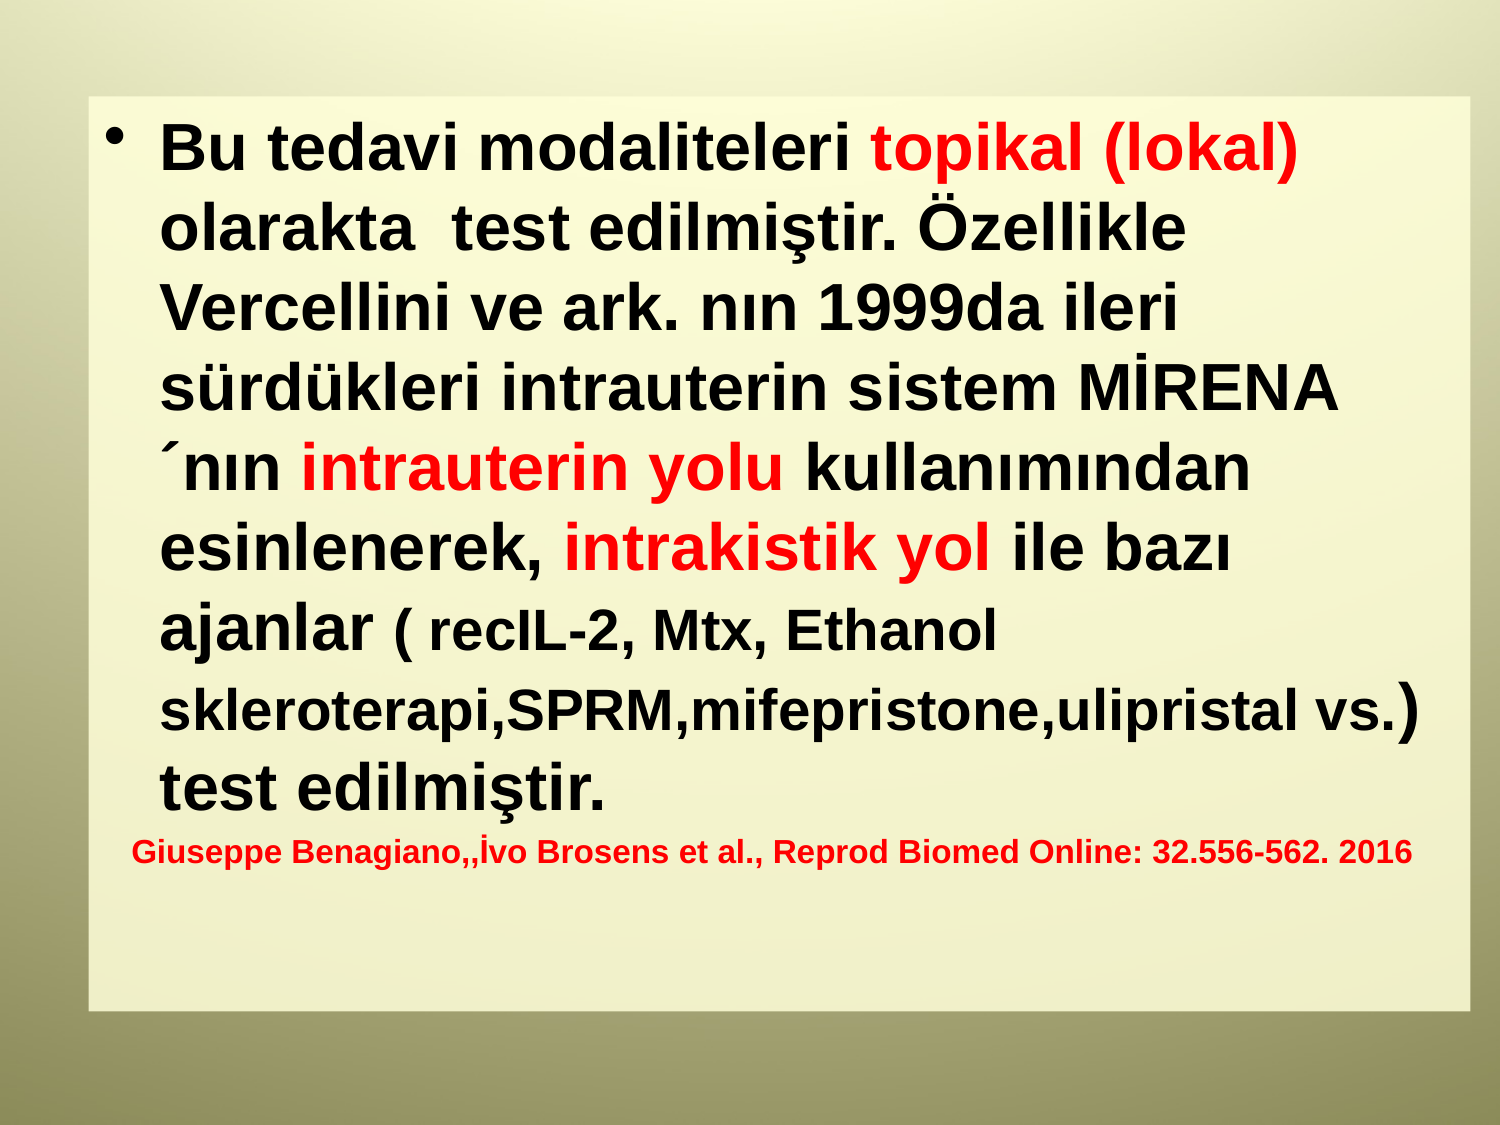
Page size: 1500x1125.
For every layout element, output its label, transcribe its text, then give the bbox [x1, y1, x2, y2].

picture [0, 0, 1500, 1125]
list Bu tedavi modaliteleri topikal (lokal) olarakta test edilmiştir. Özellikle Vercellini ve ark. nın 1999da ileri sürdükleri intrauterin sistem MİRENA´nın intrauterin yolu kullanımından esinlenerek, intrakistik yol ile bazı ajanlar ( recIL-2, Mtx, Ethanol skleroterapi,SPRM,mifepristone,ulipristal vs.) test edilmiştir. Giuseppe Benagiano,,İvo Brosens et al., Reprod Biomed Online: 32.556-562. 2016 [88, 96, 1471, 1012]
